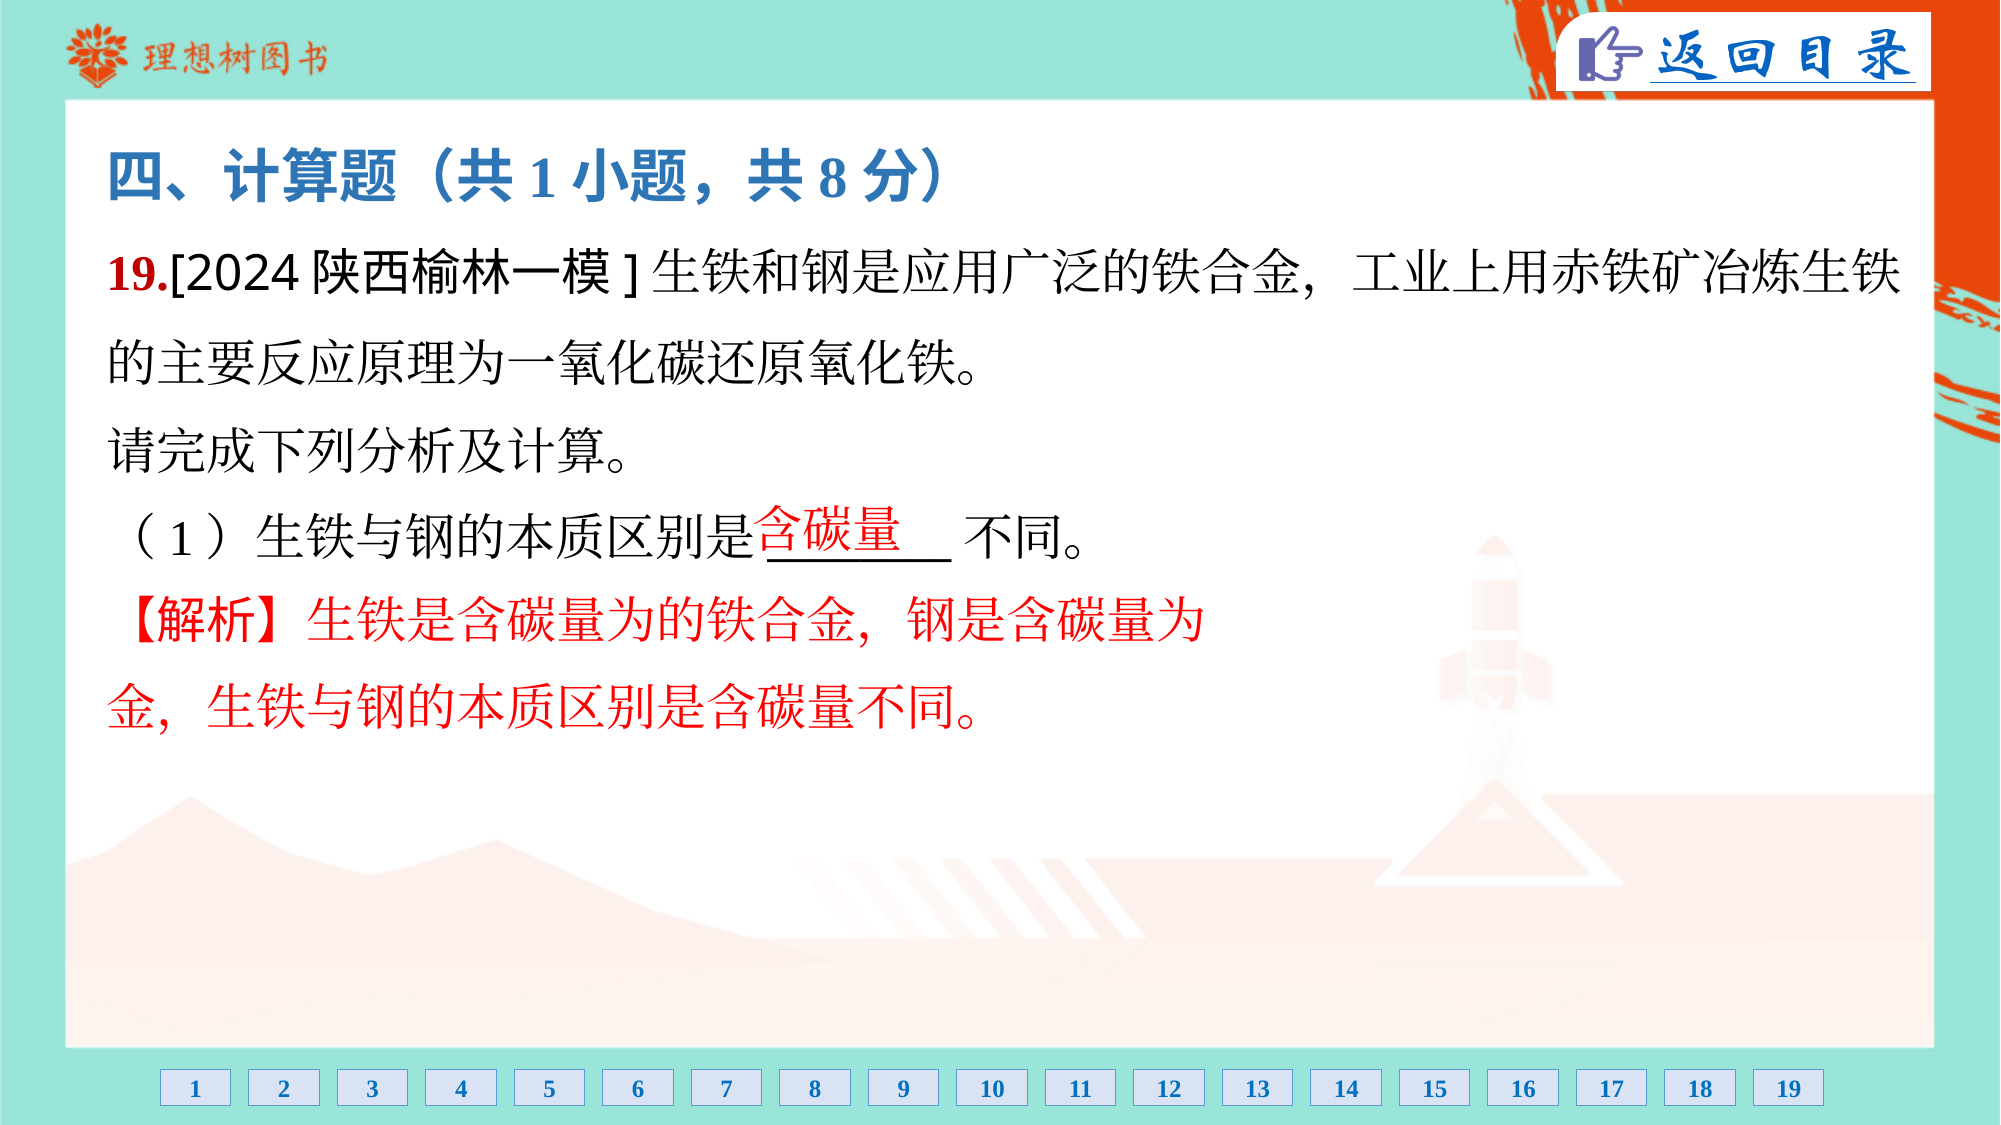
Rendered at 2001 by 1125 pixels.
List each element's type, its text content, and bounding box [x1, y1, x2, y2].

text_box 含碳量 [734, 469, 921, 548]
text_box 四、计算题（共1小题，共8分） [106, 138, 1895, 208]
picture [0, 0, 2000, 1125]
text_box 19.[2024陕西榆林一模]生铁和钢是应用广泛的铁合金，工业上用赤铁矿冶炼生铁 的主要反应原理为一氧化碳还原氧化铁。 请完成下列分析及计算。 [106, 208, 1895, 470]
text_box （1）生铁与钢的本质区别是________不同。 [106, 477, 1895, 556]
